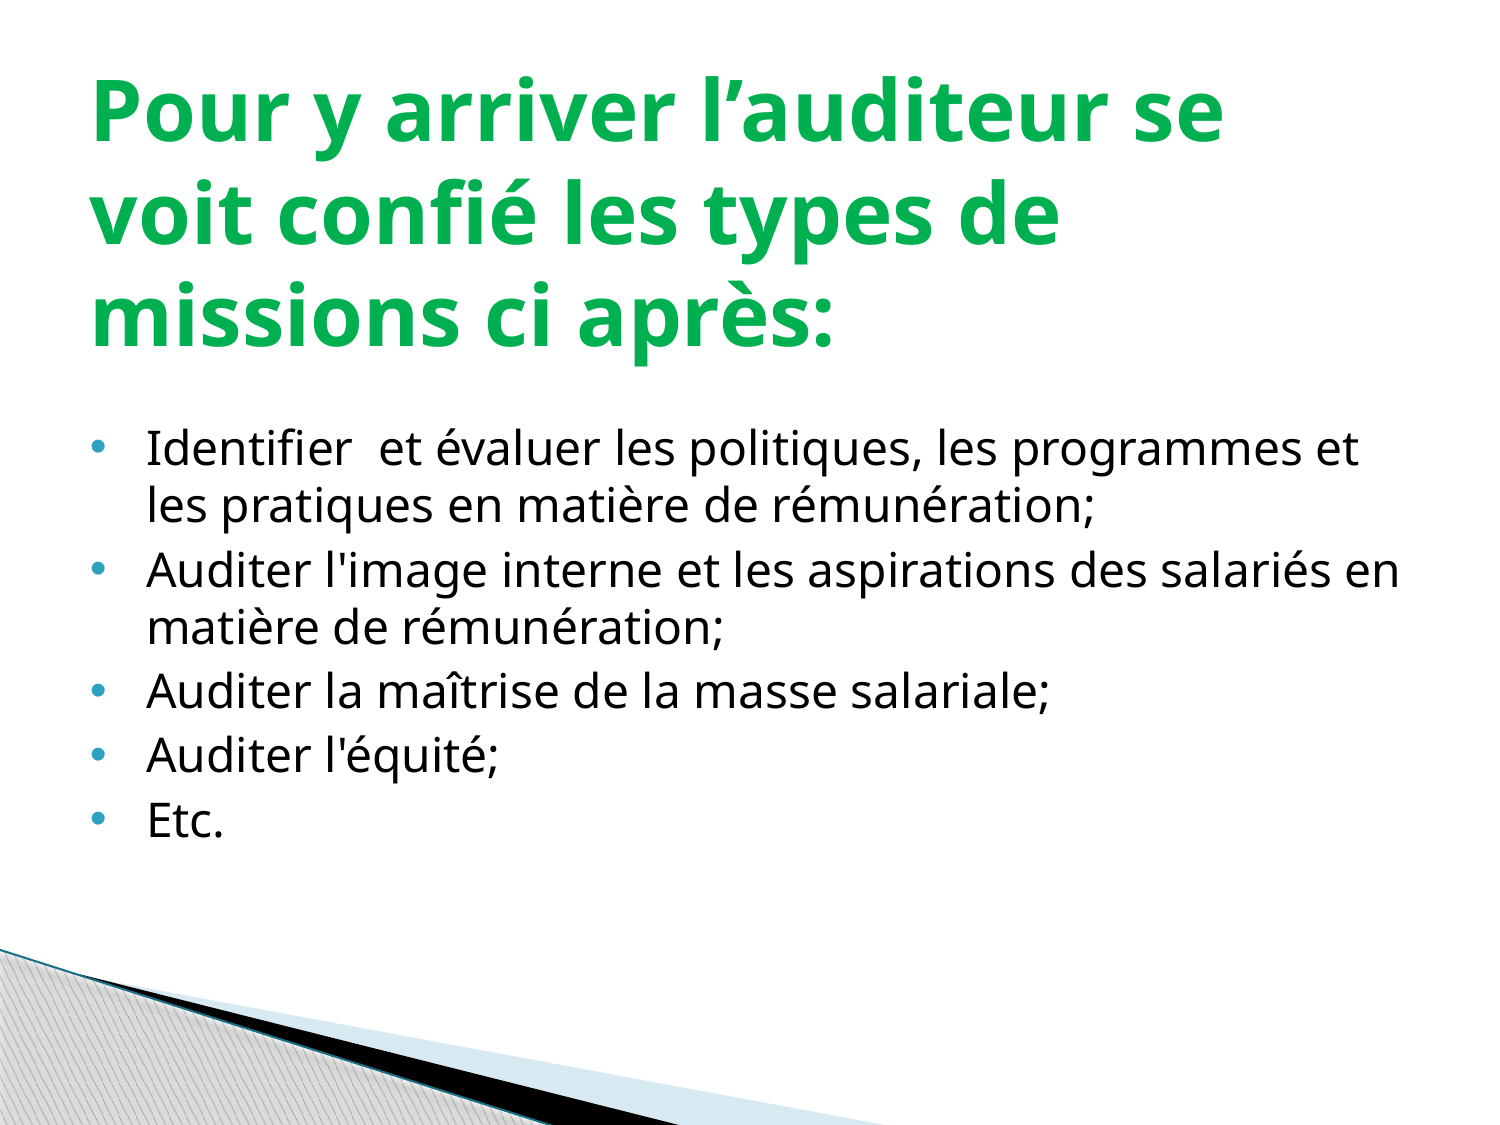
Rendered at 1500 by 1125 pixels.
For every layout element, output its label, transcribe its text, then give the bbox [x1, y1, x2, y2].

title Pour y arriver l’auditeur se voit confié les types de missions ci après: [75, 45, 1425, 375]
list Identifier et évaluer les politiques, les programmes et les pratiques en matière de rémunération; Auditer l'image interne et les aspirations des salariés en matière de rémunération; Auditer la maîtrise de la masse salariale; Auditer l'équité; Etc. [75, 410, 1425, 986]
